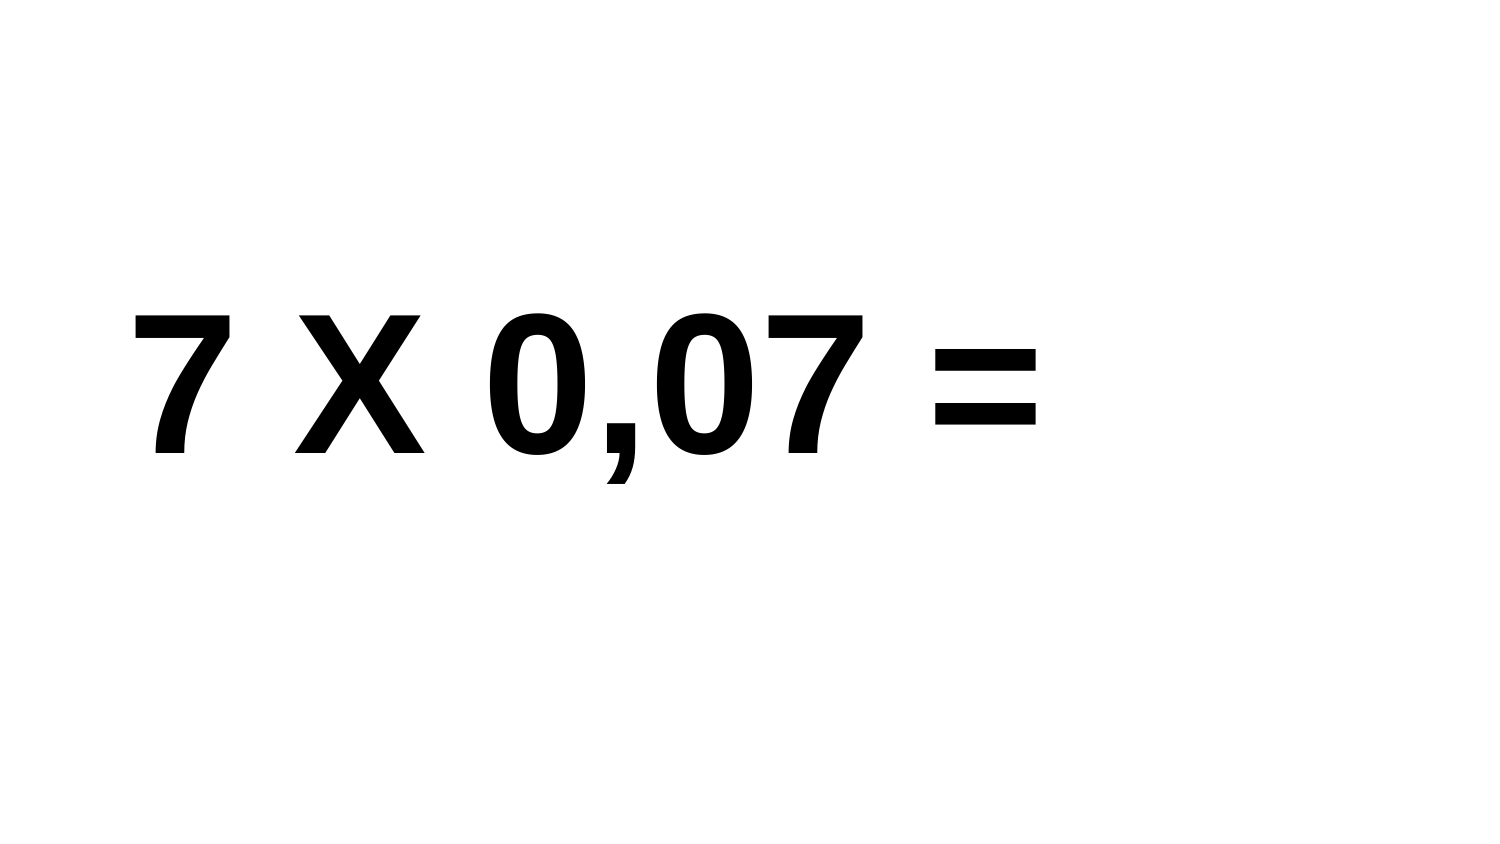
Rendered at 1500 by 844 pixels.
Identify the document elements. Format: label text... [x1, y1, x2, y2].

text_box 7 X 0,07 = [112, 318, 1388, 509]
